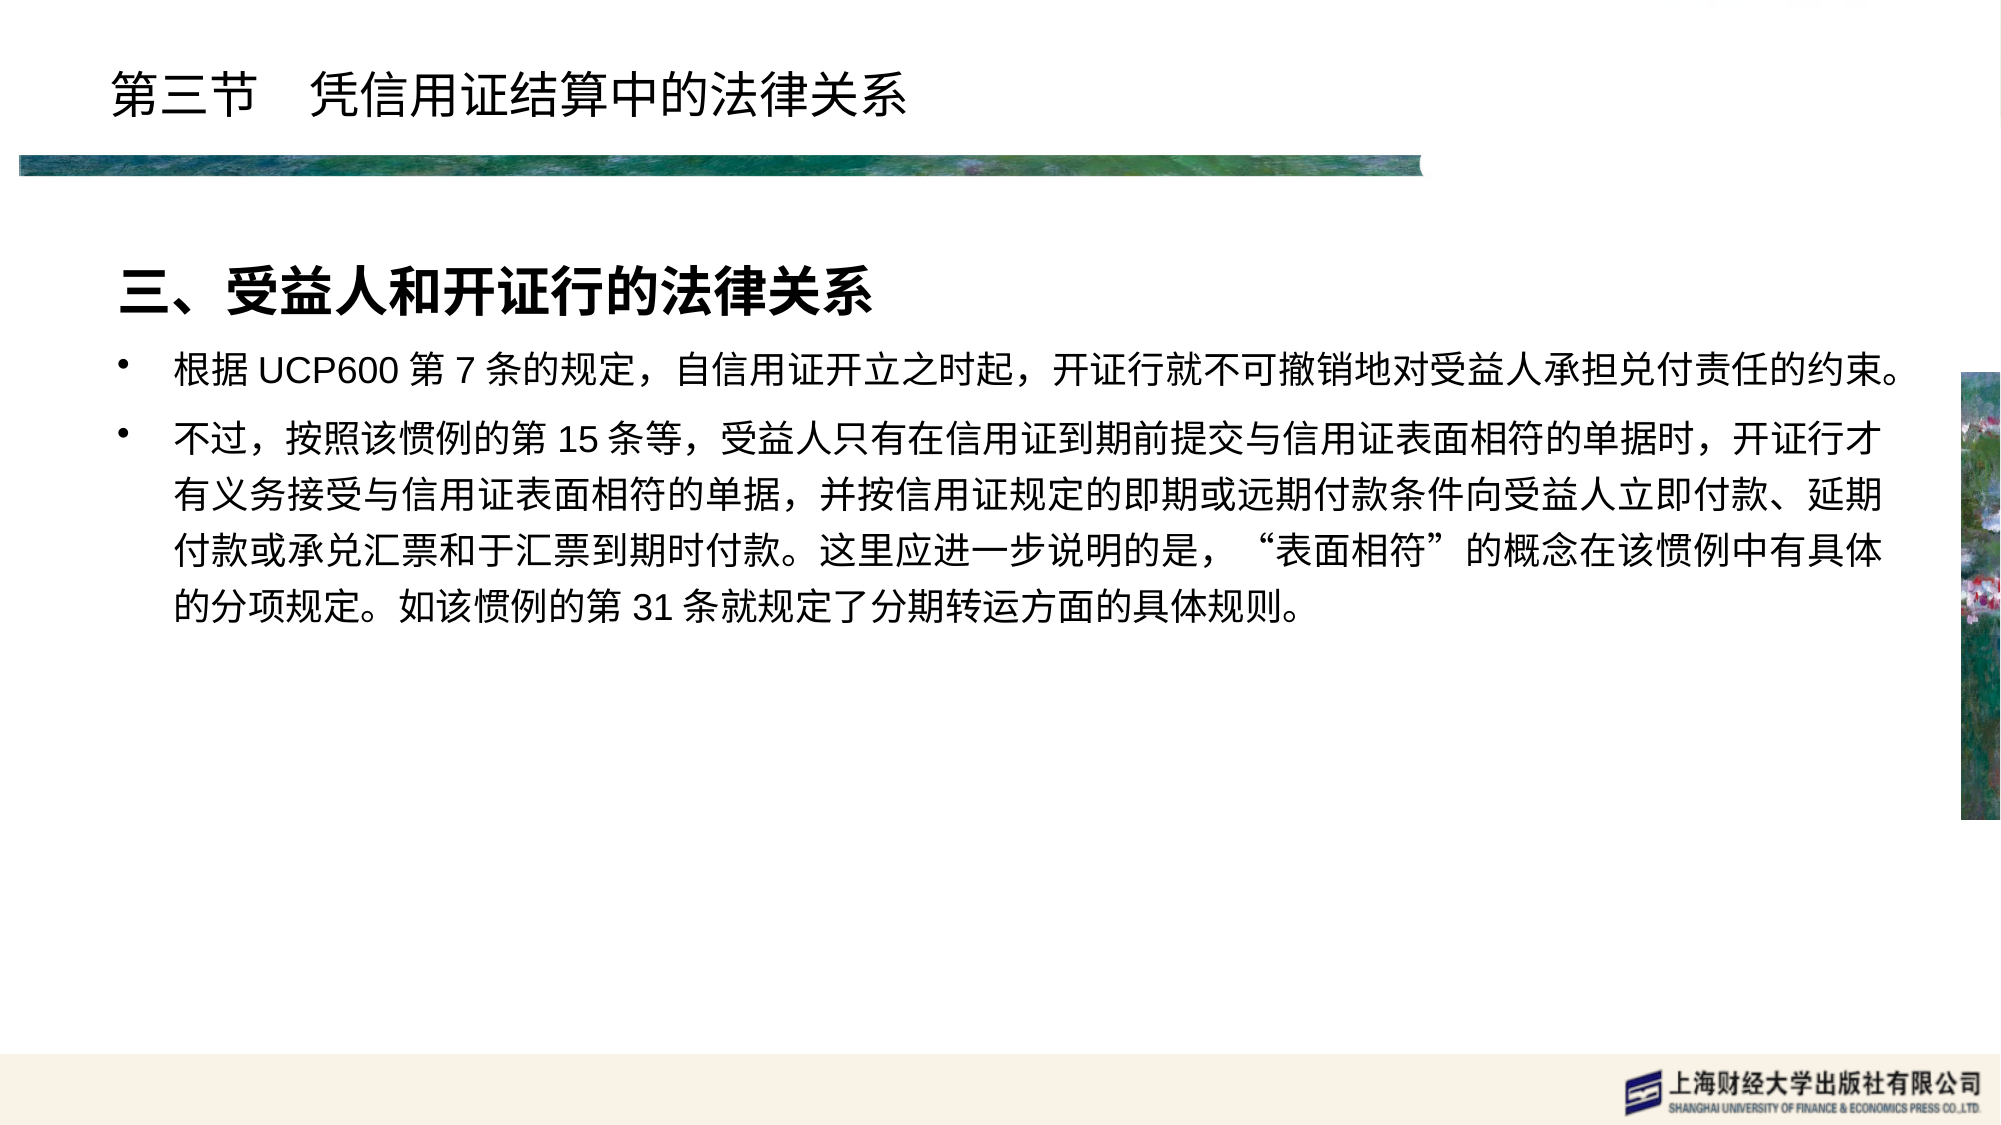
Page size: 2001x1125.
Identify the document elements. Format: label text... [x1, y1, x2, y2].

title 第三节 凭信用证结算中的法律关系 [94, 42, 1451, 146]
picture [0, 0, 2001, 1125]
list 三、受益人和开证行的法律关系 根据UCP600第7条的规定，自信用证开立之时起，开证行就不可撤销地对受益人承担兑付责任的约束。 不过，按照该惯例的第15条等，受益人只有在信用证到期前提交与信用证表面相符的单据时，开证行才有义务接受与信用证表面相符的单据，并按信用证规定的即期或远期付款条件向受益人立即付款、延期付款或承兑汇票和于汇票到期时付款。这里应进一步说明的是，“表面相符”的概念在该惯例中有具体的分项规定。如该惯例的第31条就规定了分期转运方面的具体规则。 [102, 233, 1898, 1032]
